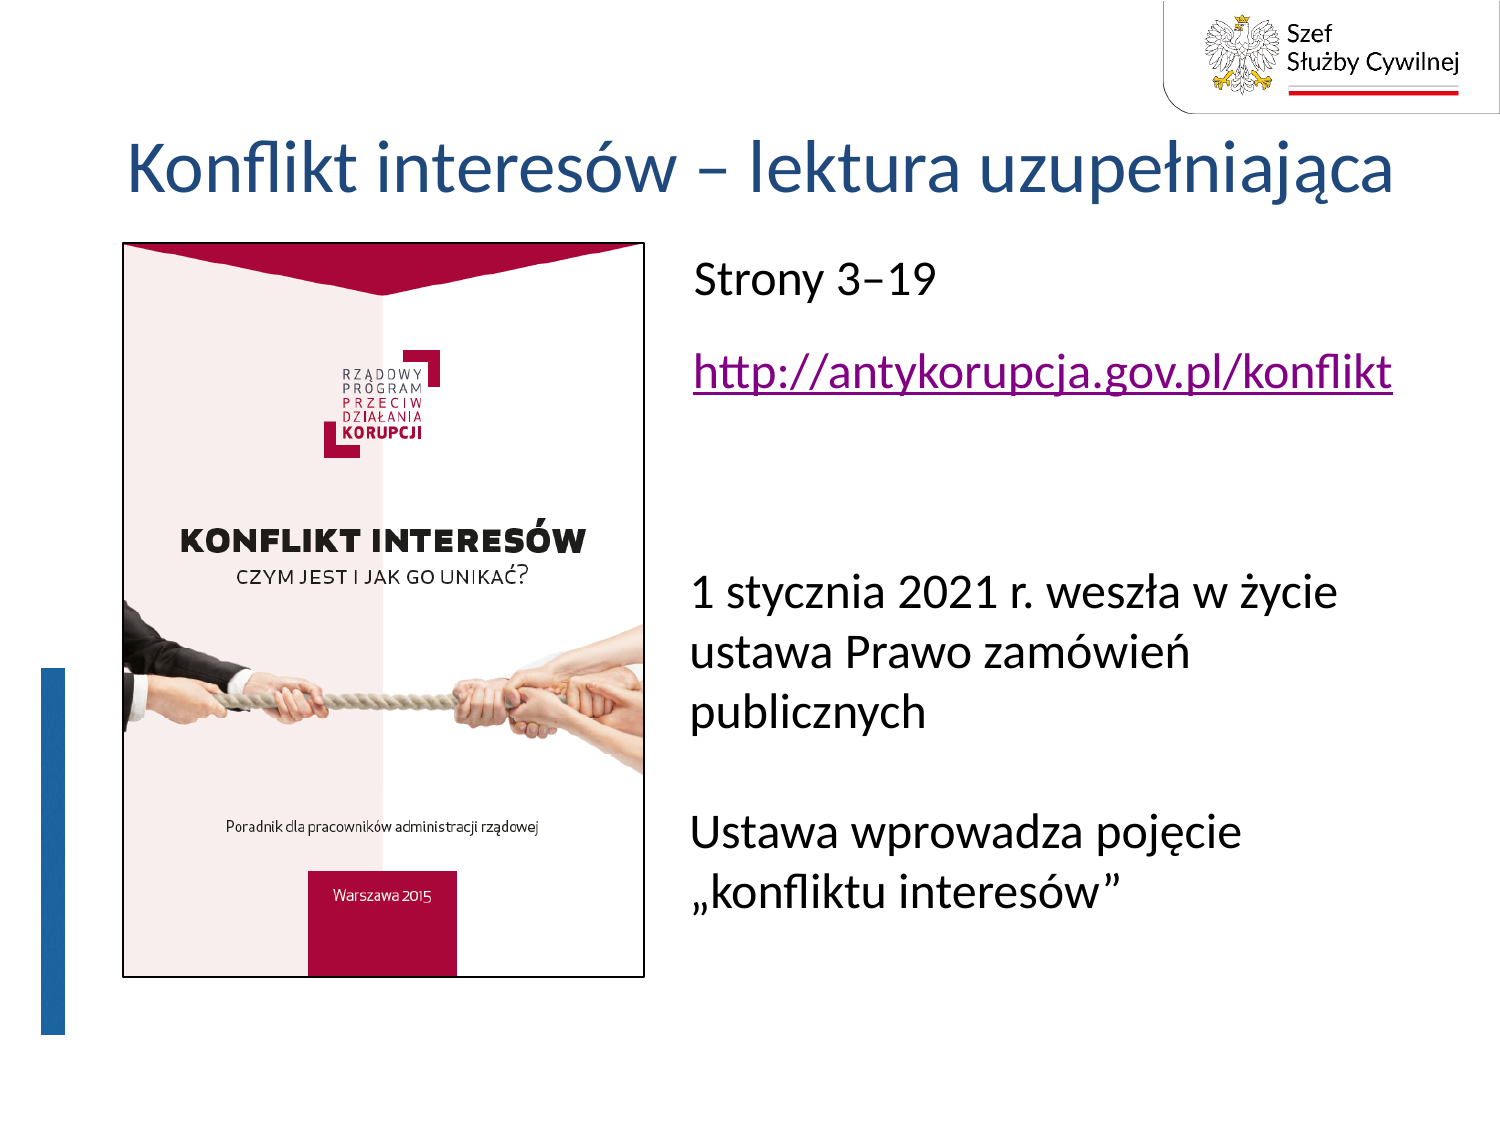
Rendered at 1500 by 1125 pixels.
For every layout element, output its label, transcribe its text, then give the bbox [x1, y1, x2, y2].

text_box http://antykorupcja.gov.pl/konflikt [678, 330, 1408, 406]
text_box Strony 3–19 [679, 238, 1376, 314]
text_box 1 stycznia 2021 r. weszła w życie ustawa Prawo zamówień publicznych Ustawa wprowadza pojęcie „konfliktu interesów” [674, 551, 1436, 927]
title Konflikt interesów – lektura uzupełniająca [112, 110, 1412, 235]
picture [41, 668, 65, 1035]
picture [123, 243, 644, 977]
picture [1163, 0, 1500, 114]
